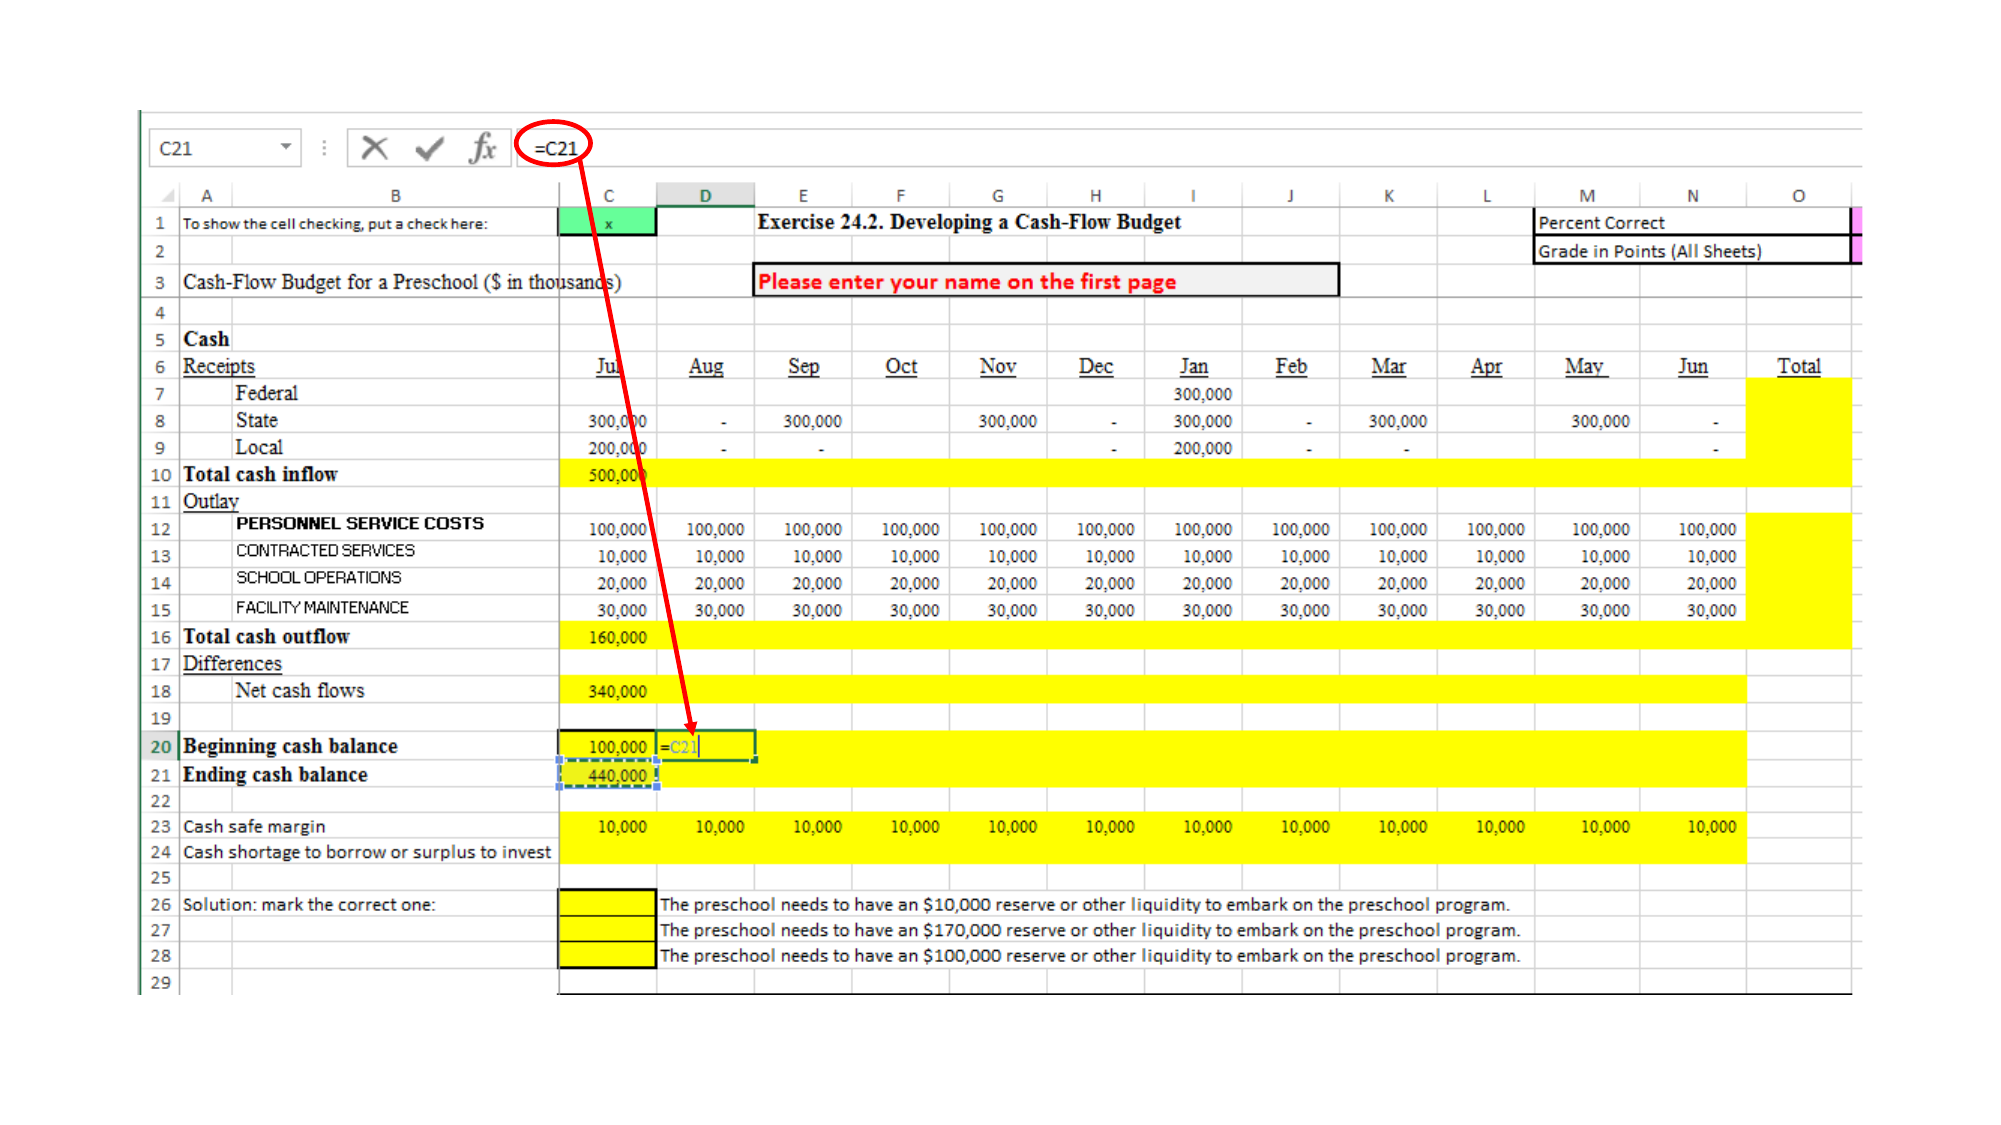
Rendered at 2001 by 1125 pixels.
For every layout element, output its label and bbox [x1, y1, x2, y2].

text_box [579, 158, 694, 737]
list [137, 110, 1863, 995]
